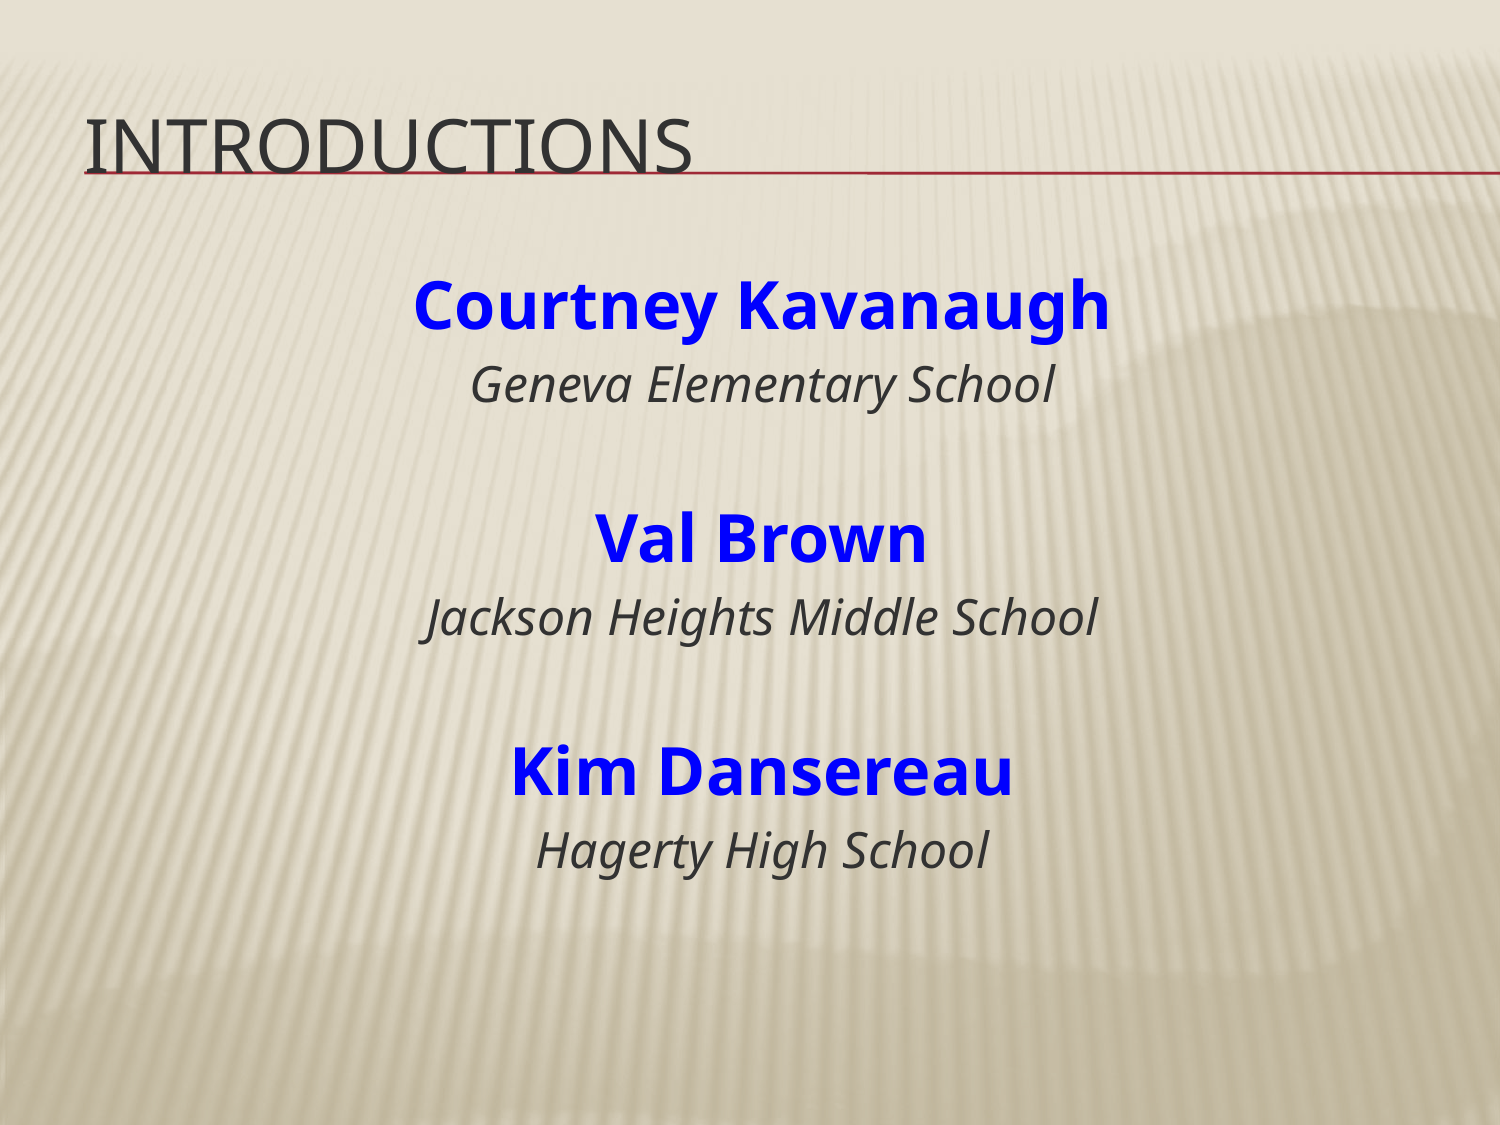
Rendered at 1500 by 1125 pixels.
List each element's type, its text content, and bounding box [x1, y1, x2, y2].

title Introductions [50, 75, 1475, 213]
list Courtney Kavanaugh Geneva Elementary School Val Brown Jackson Heights Middle School Kim Dansereau Hagerty High School [49, 254, 1476, 998]
